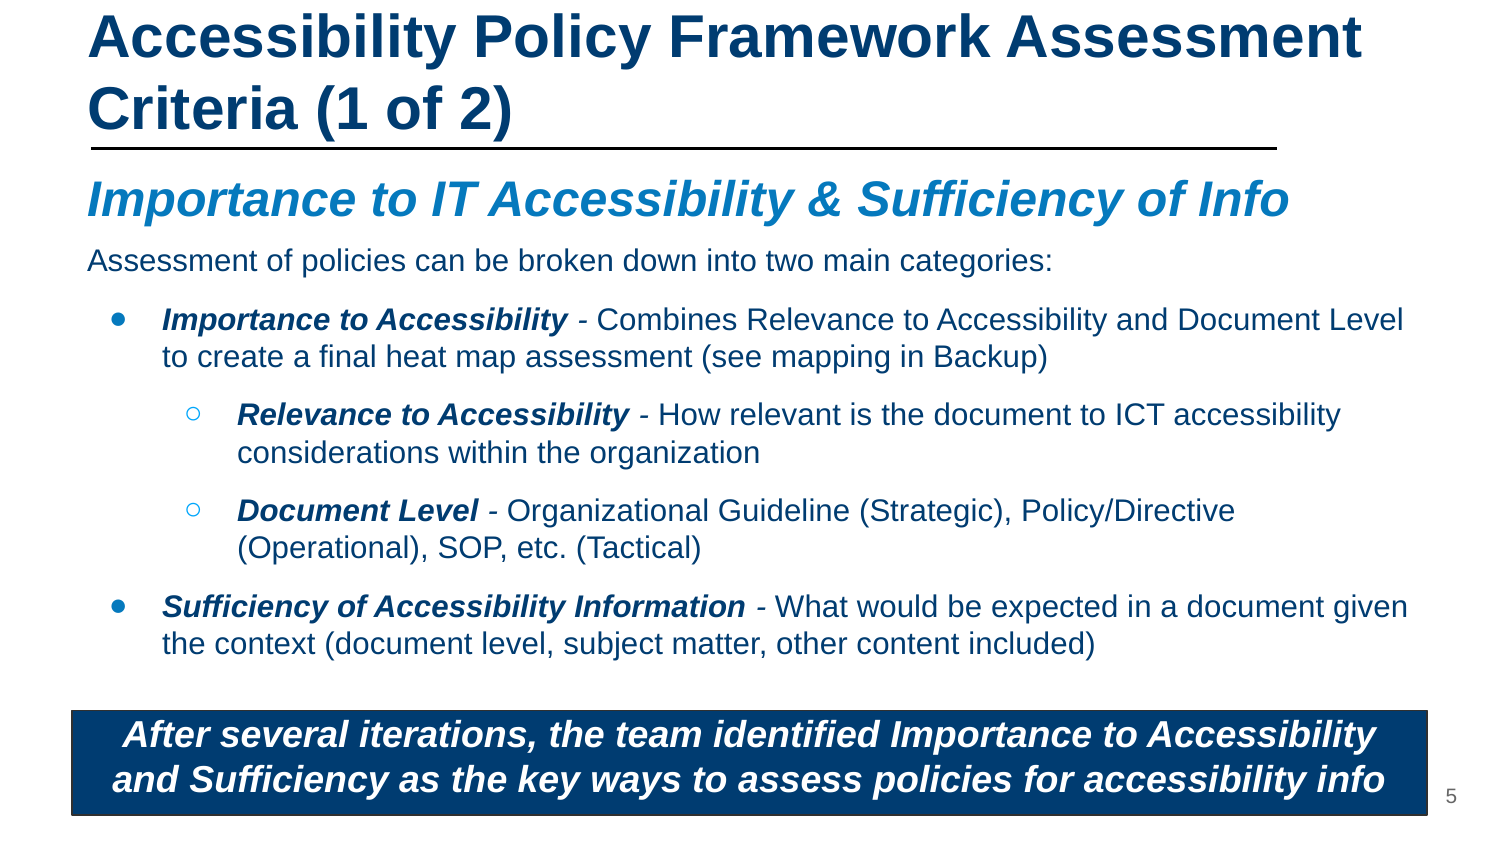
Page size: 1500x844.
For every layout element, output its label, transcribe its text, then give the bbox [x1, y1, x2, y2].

subtitle Importance to IT Accessibility & Sufficiency of Info [72, 142, 1390, 208]
slide_number 5 [1382, 762, 1473, 828]
list After several iterations, the team identified Importance to Accessibility and Sufficiency as the key ways to assess policies for accessibility info [72, 710, 1428, 816]
list Assessment of policies can be broken down into two main categories: Importance to Accessibility - Combines Relevance to Accessibility and Document Level to create a final heat map assessment (see mapping in Backup) Relevance to Accessibility - How relevant is the document to ICT accessibility considerations within the organization Document Level - Organizational Guideline (Strategic), Policy/Directive (Operational), SOP, etc. (Tactical) Sufficiency of Accessibility Information - What would be expected in a document given the context (document level, subject matter, other content included) [72, 225, 1428, 643]
title Accessibility Policy Framework Assessment Criteria (1 of 2) [72, 12, 1390, 142]
